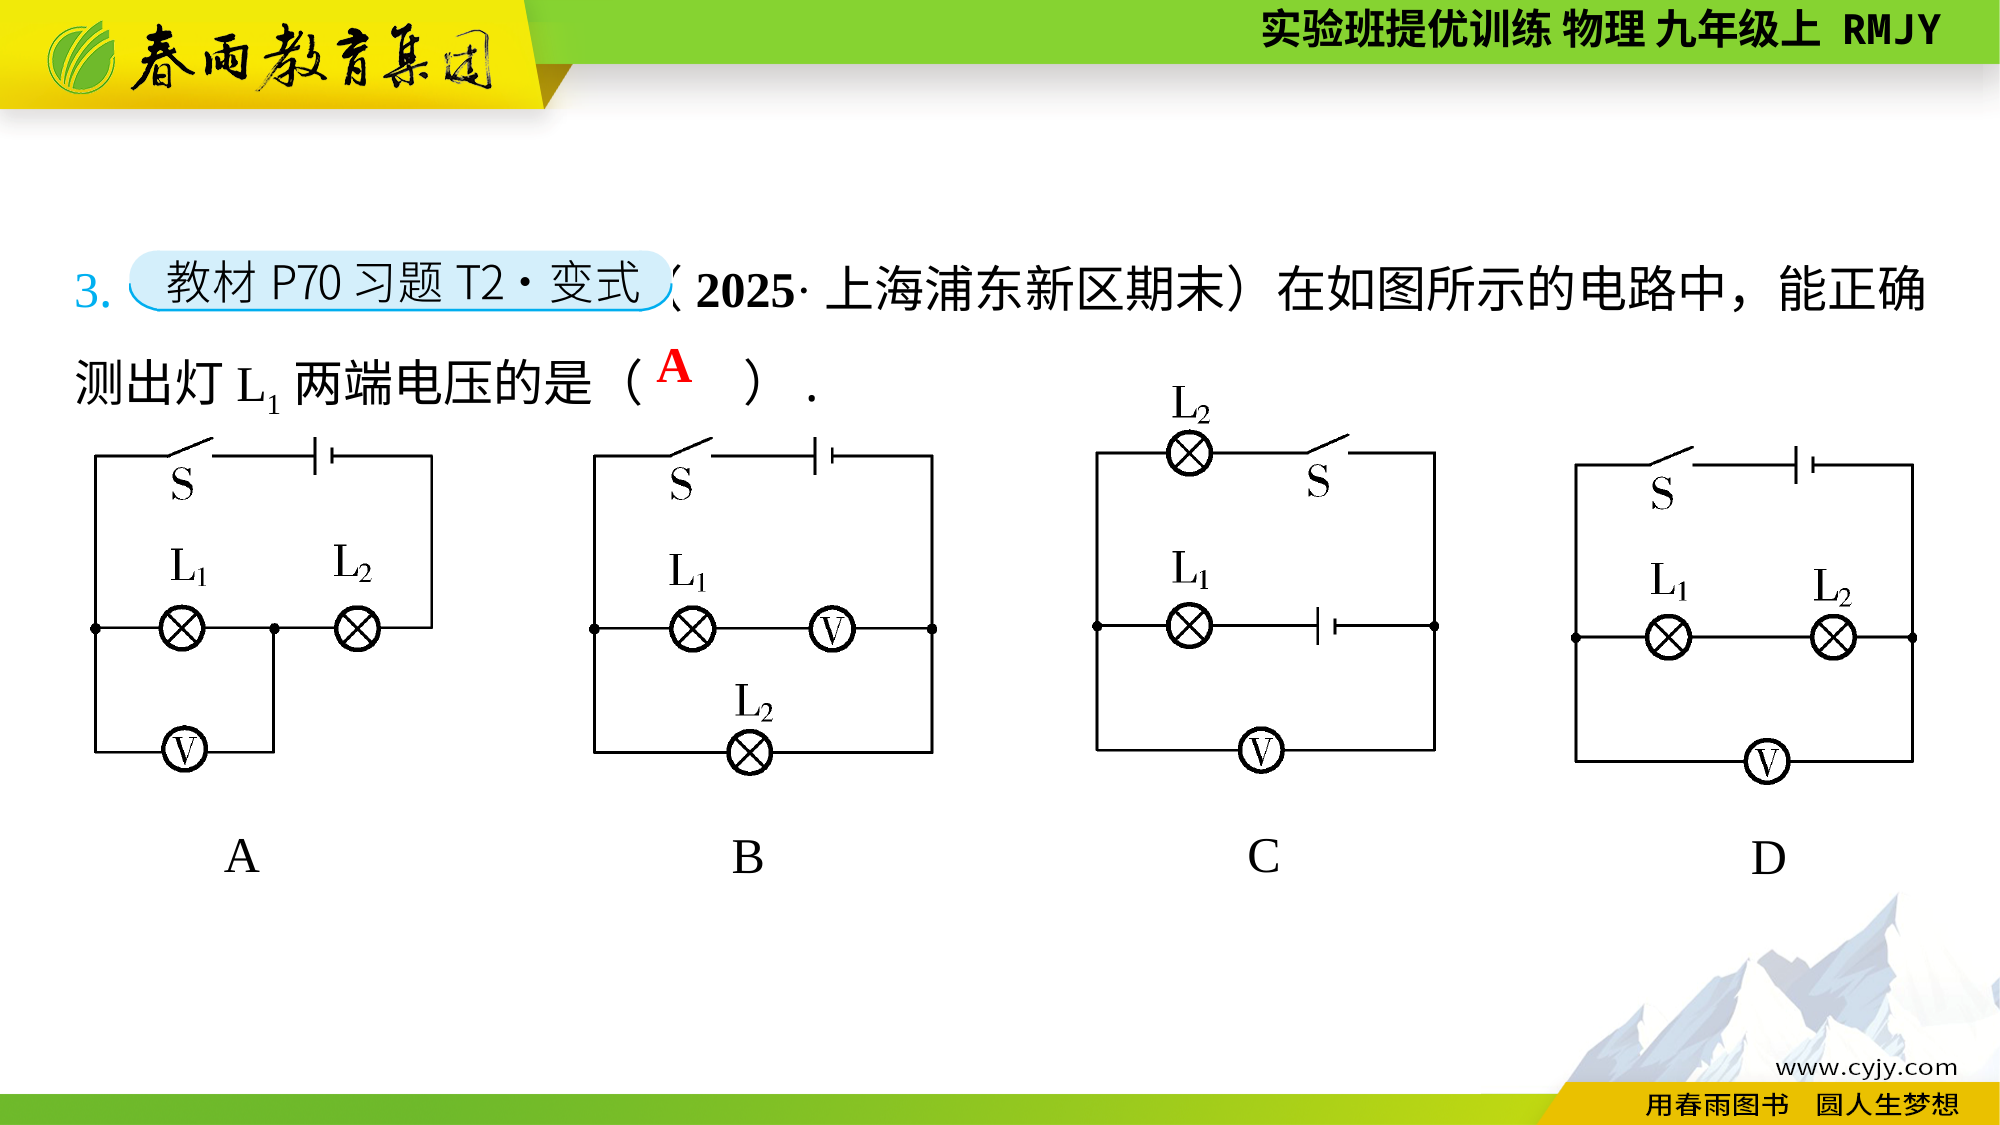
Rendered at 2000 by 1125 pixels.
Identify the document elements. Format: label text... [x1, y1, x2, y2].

text_box C [1232, 815, 1296, 891]
list 3. （2025·上海浦东新区期末）在如图所示的电路中，能正确测出灯L1两端电压的是（ ）. [59, 220, 1944, 417]
picture [0, 0, 2000, 1125]
text_box B [716, 816, 780, 891]
text_box A [641, 325, 708, 400]
text_box A [208, 815, 275, 891]
text_box D [1736, 817, 1802, 893]
